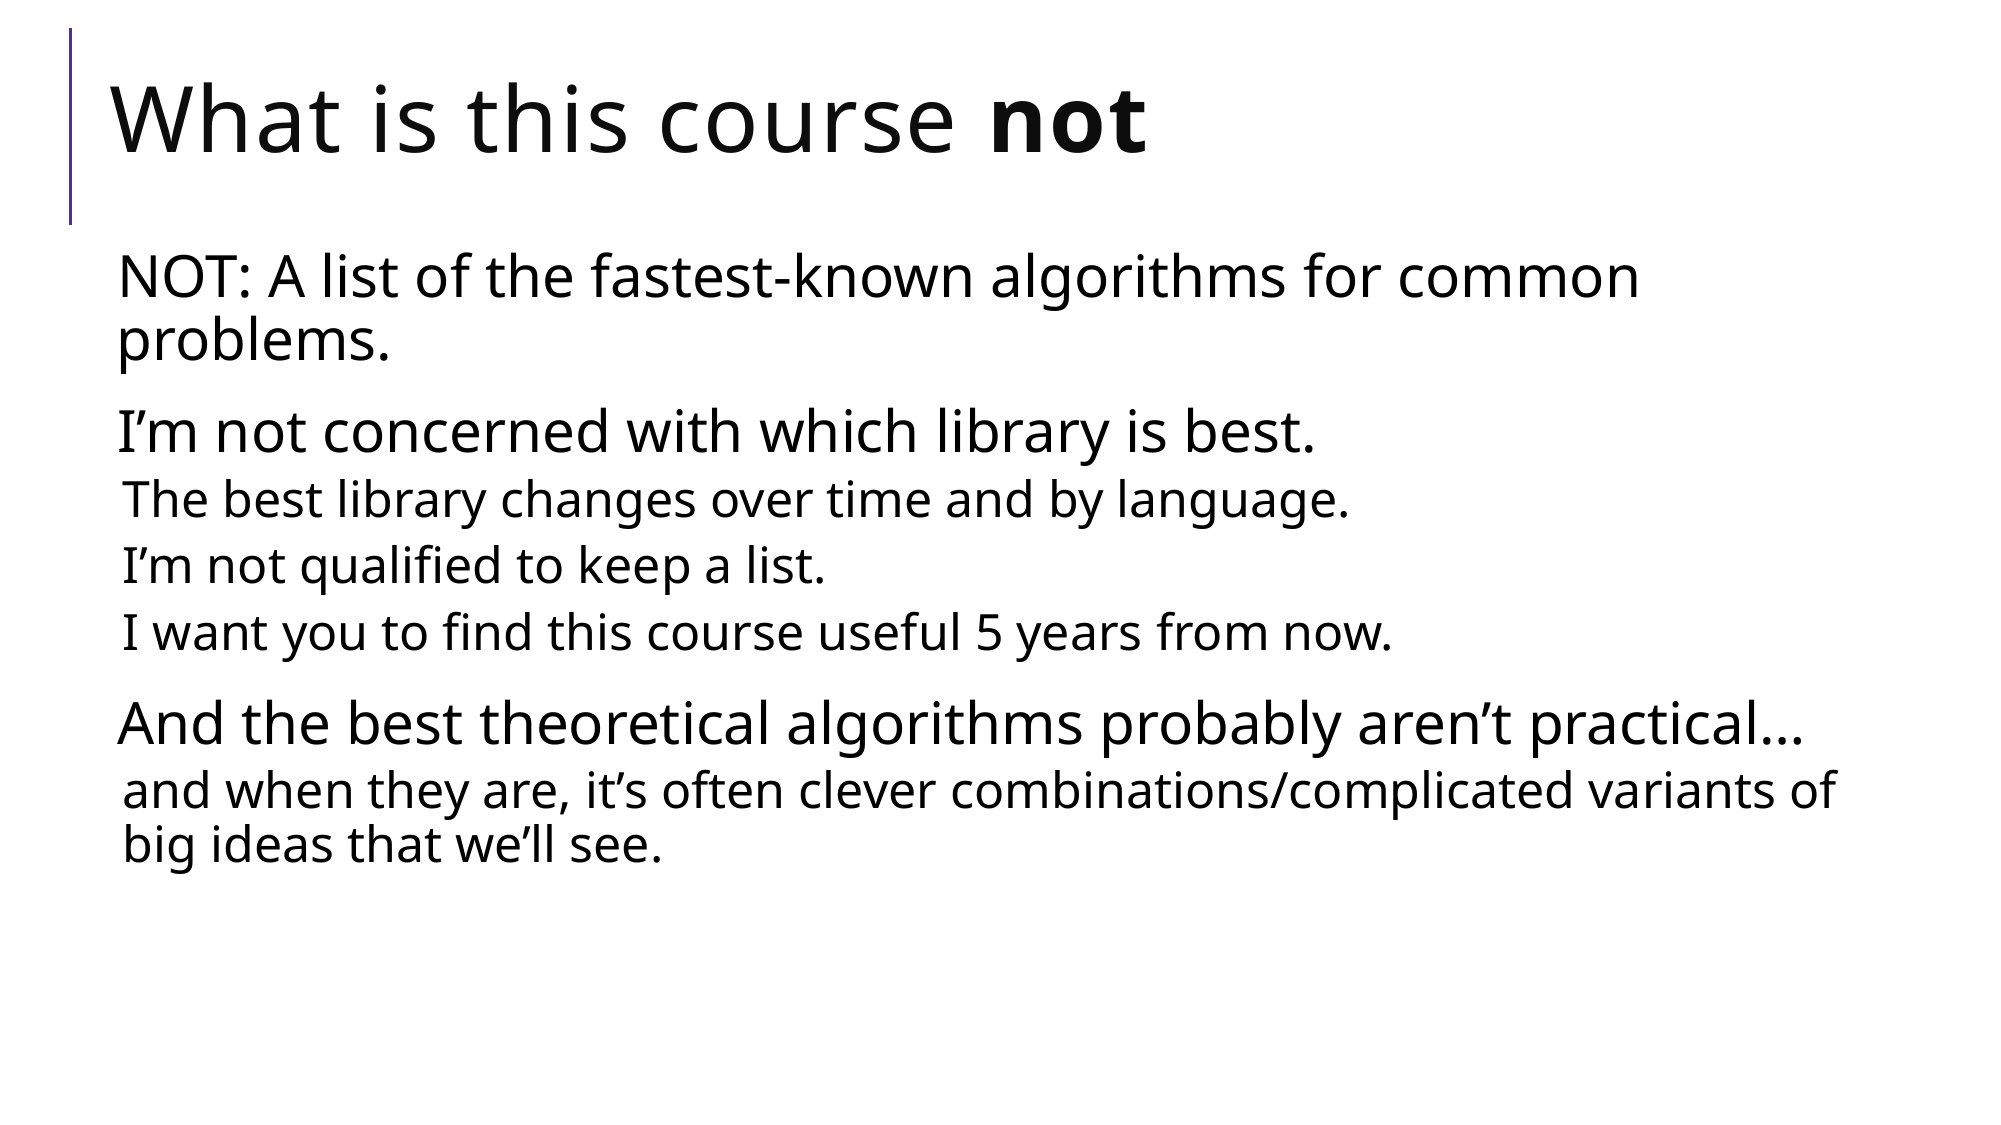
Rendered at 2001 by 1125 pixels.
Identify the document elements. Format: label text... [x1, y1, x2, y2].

list NOT: A list of the fastest-known algorithms for common problems. I’m not concerned with which library is best. The best library changes over time and by language. I’m not qualified to keep a list. I want you to find this course useful 5 years from now. And the best theoretical algorithms probably aren’t practical… and when they are, it’s often clever combinations/complicated variants of big ideas that we’ll see. [94, 240, 1930, 1035]
title What is this course not [94, 43, 1930, 210]
